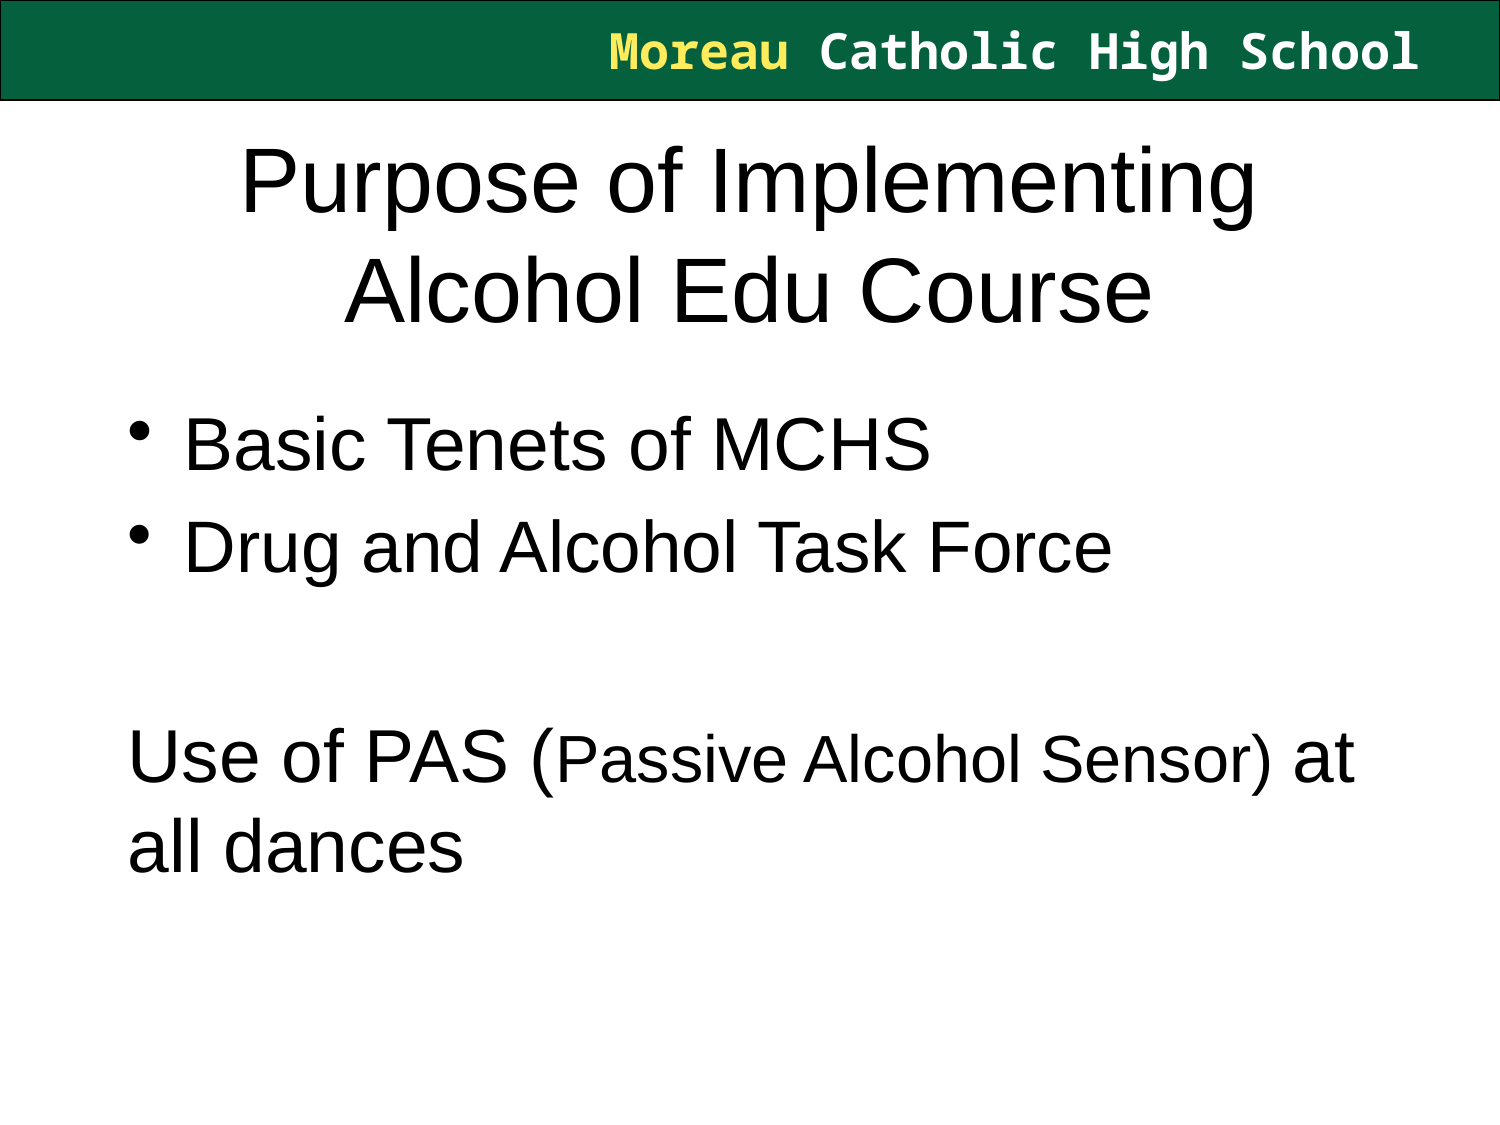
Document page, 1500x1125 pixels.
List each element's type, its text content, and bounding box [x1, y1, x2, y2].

title Purpose of Implementing Alcohol Edu Course [112, 137, 1388, 326]
list Basic Tenets of MCHS Drug and Alcohol Task Force Use of PAS (Passive Alcohol Sensor) at all dances [112, 387, 1388, 1038]
